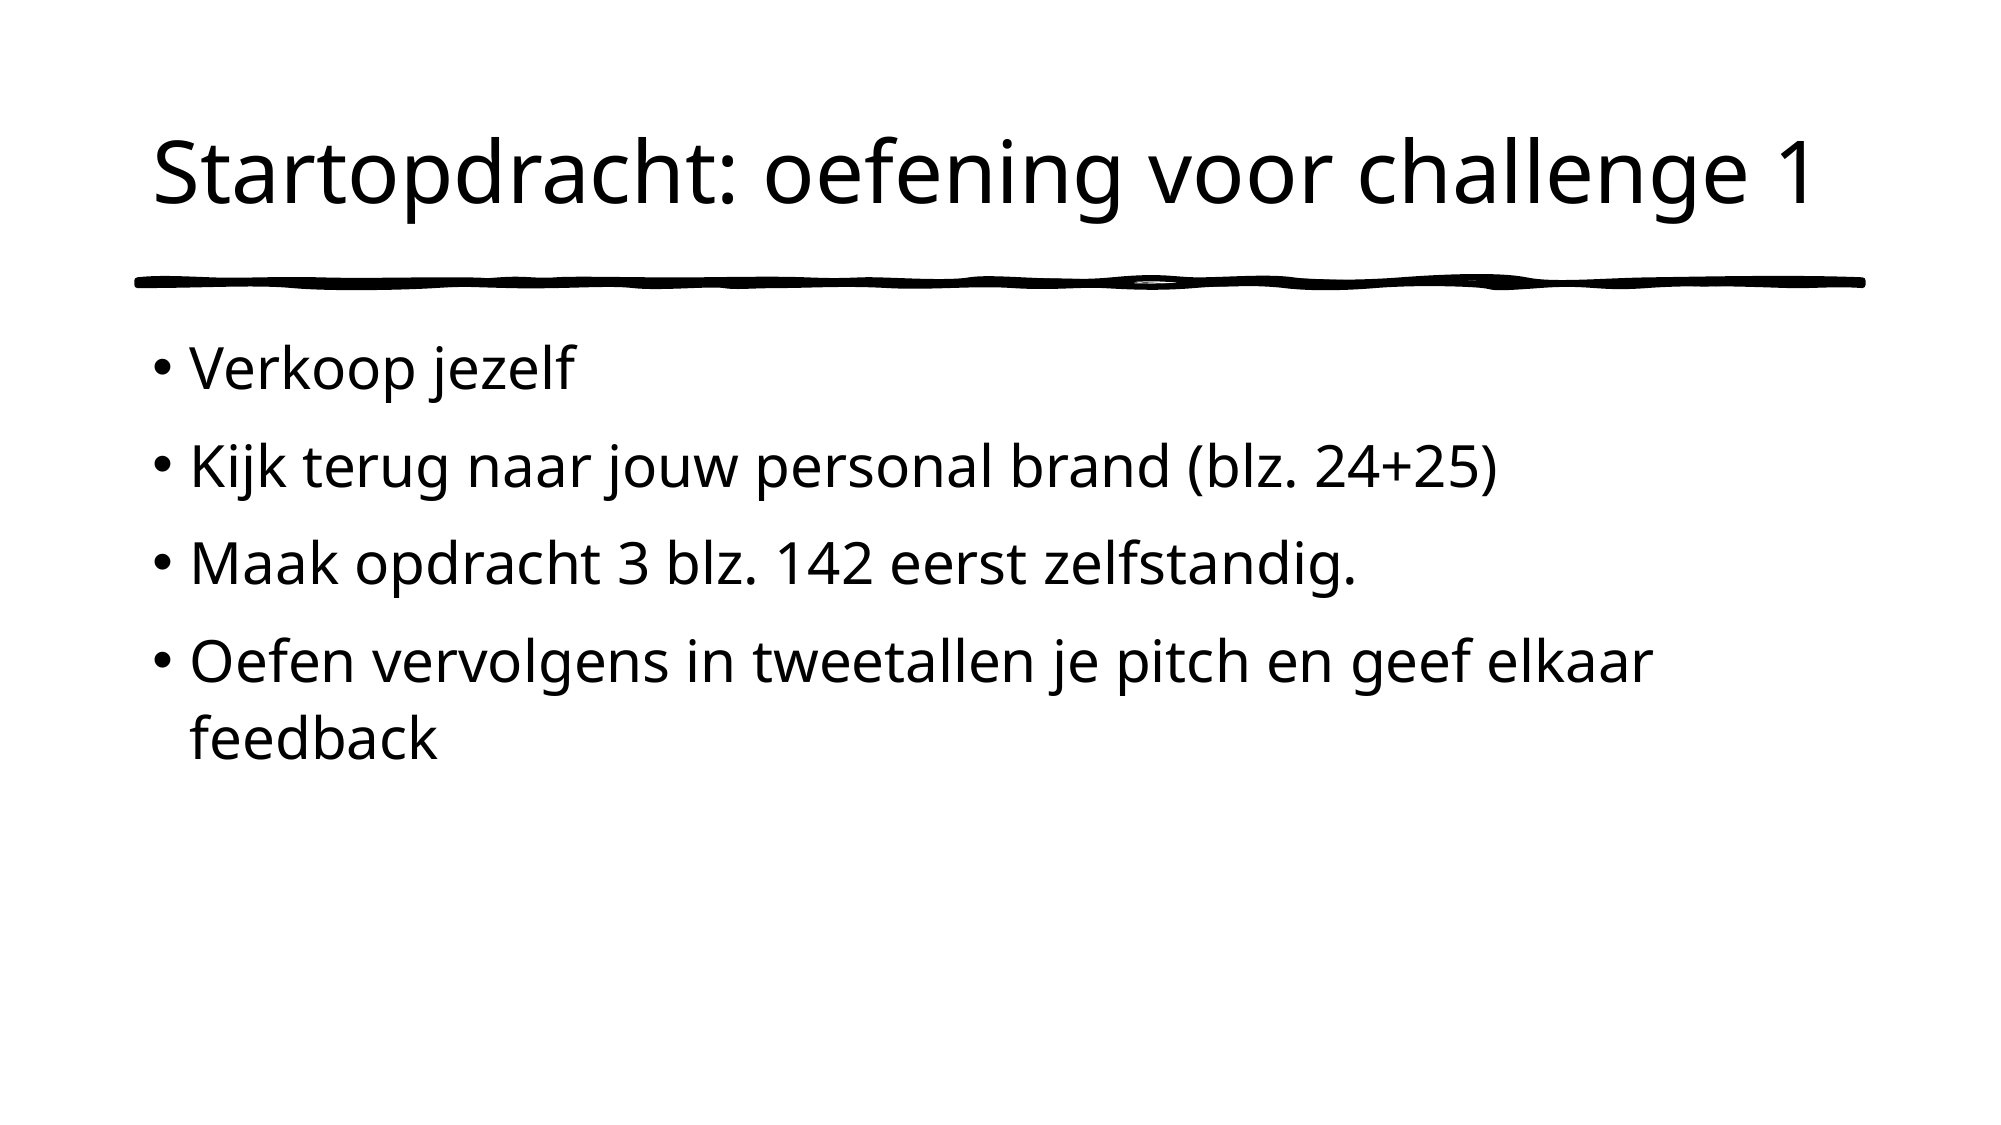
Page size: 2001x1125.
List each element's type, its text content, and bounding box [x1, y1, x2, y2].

list Verkoop jezelf Kijk terug naar jouw personal brand (blz. 24+25) Maak opdracht 3 blz. 142 eerst zelfstandig. Oefen vervolgens in tweetallen je pitch en geef elkaar feedback [137, 316, 1863, 1014]
title Startopdracht: oefening voor challenge 1 [137, 59, 1863, 278]
